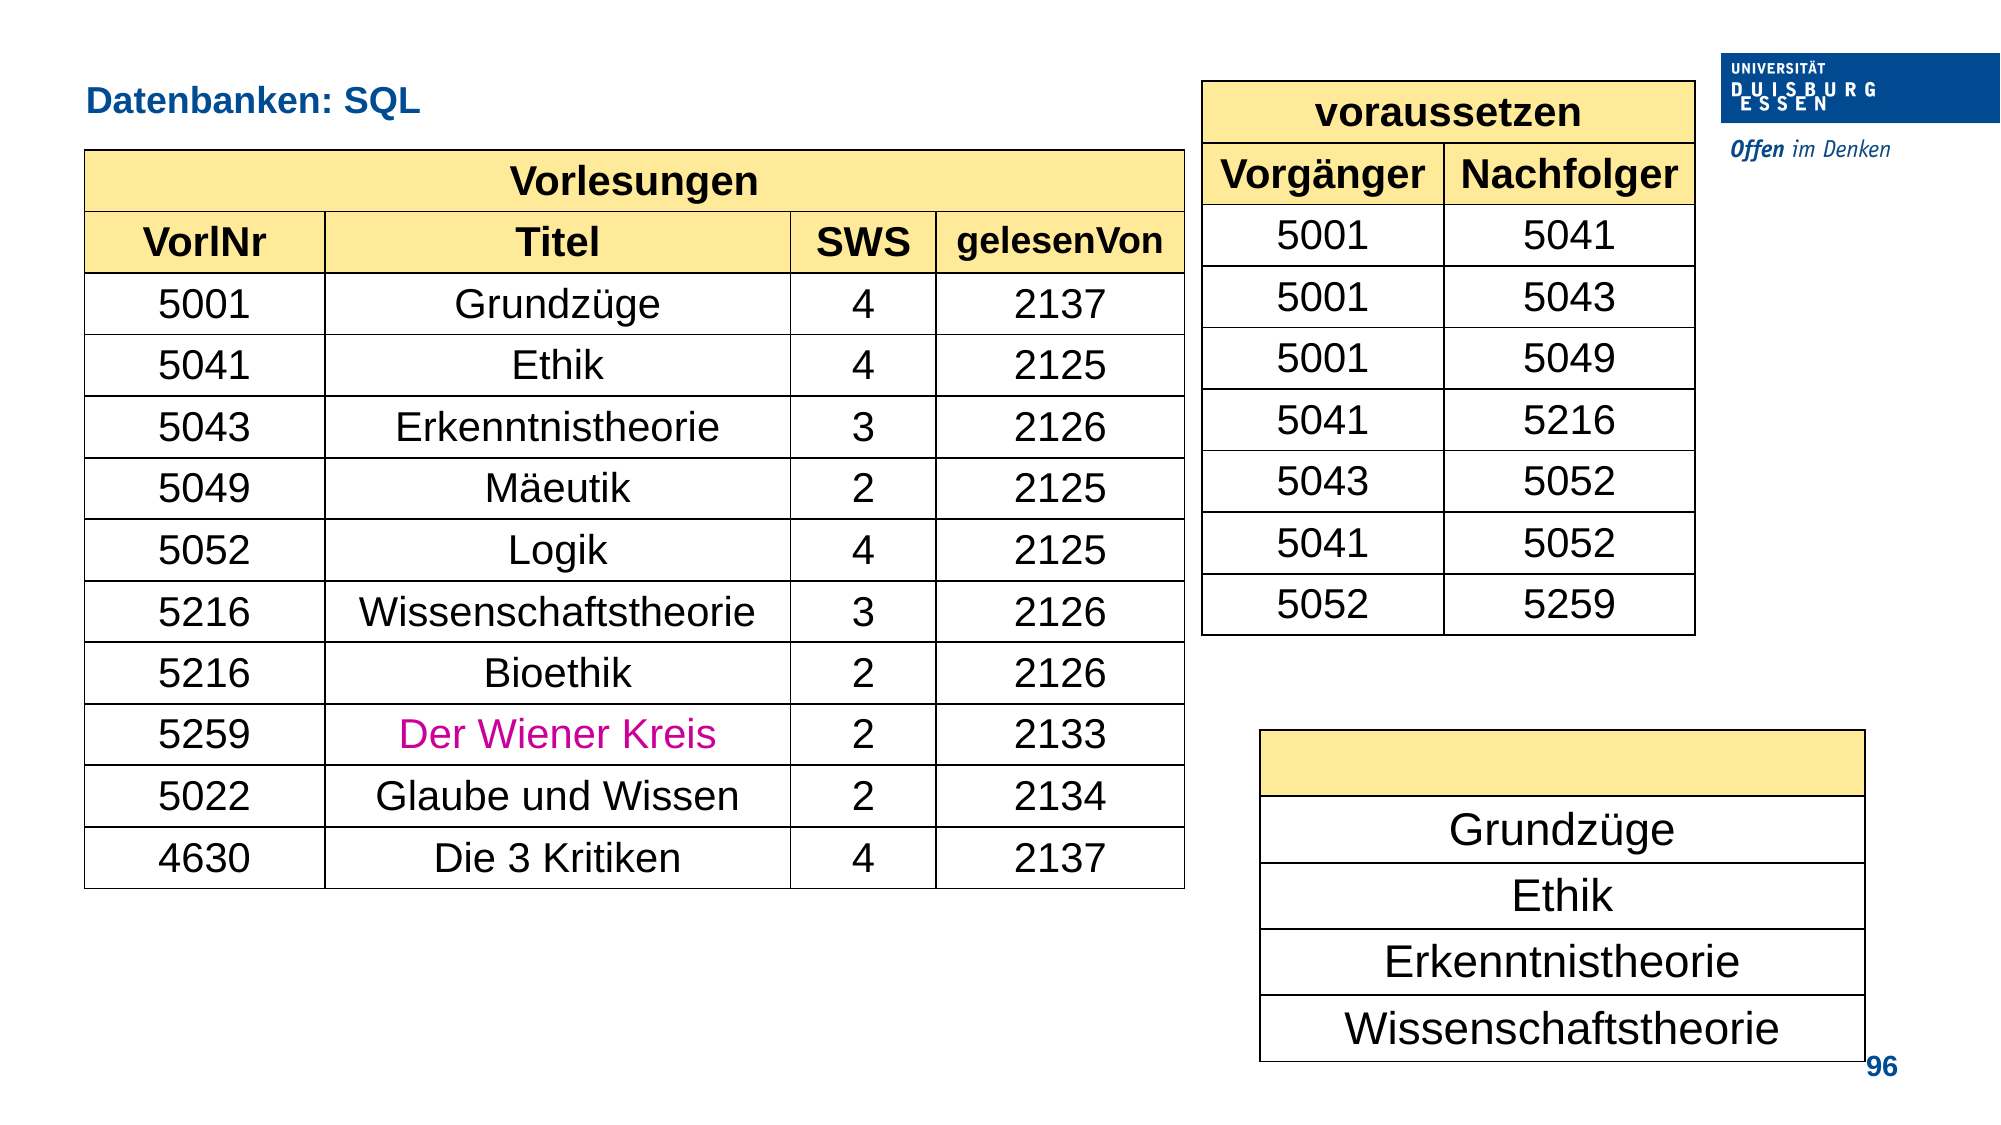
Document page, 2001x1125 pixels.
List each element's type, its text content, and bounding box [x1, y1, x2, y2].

table_cell 2126 [937, 643, 1184, 703]
table_cell 2125 [937, 459, 1184, 518]
table_cell Der Wiener Kreis [326, 705, 790, 764]
table_cell 4 [791, 520, 935, 580]
table_cell 5043 [85, 397, 324, 457]
table_cell 2133 [937, 705, 1184, 764]
table_cell 2137 [937, 828, 1184, 888]
table_cell 4630 [85, 828, 324, 888]
table_cell 2 [791, 643, 935, 703]
list Datenbanken: SQL [85, 81, 1201, 122]
table_cell 2 [791, 766, 935, 826]
table_cell 5043 [1203, 451, 1443, 511]
table_cell 2126 [937, 397, 1184, 457]
table_cell Erkenntnistheorie [326, 397, 790, 457]
table_cell 4 [791, 274, 935, 334]
table_cell 4 [791, 828, 935, 888]
table_cell 5001 [1203, 267, 1443, 327]
table_cell 5259 [1445, 575, 1694, 634]
picture [1721, 53, 2000, 162]
table_cell 5049 [85, 459, 324, 518]
table_cell Titel [326, 212, 790, 272]
table_cell Bioethik [326, 643, 790, 703]
slide_number 96 [1677, 1039, 1914, 1081]
table_cell 2125 [937, 335, 1184, 395]
table_cell 5216 [1445, 390, 1694, 450]
table_cell 5001 [85, 274, 324, 334]
table_cell 5043 [1445, 267, 1694, 327]
table_header Vorlesungen [85, 151, 1184, 211]
table_cell 5259 [85, 705, 324, 764]
table_cell 2134 [937, 766, 1184, 826]
table_cell 5022 [85, 766, 324, 826]
table_cell 5041 [1445, 205, 1694, 265]
table_cell 5052 [1203, 575, 1443, 634]
table_cell Glaube und Wissen [326, 766, 790, 826]
table_cell 5001 [1203, 205, 1443, 265]
table_cell 2137 [937, 274, 1184, 334]
table_cell 5041 [1203, 390, 1443, 450]
table_cell 2125 [937, 520, 1184, 580]
table_cell VorlNr [85, 212, 324, 272]
table_cell Ethik [326, 335, 790, 395]
table_cell 5052 [1445, 451, 1694, 511]
table_cell gelesenVon [937, 212, 1184, 272]
table_cell Grundzüge [326, 274, 790, 334]
table_cell 2 [791, 705, 935, 764]
table_cell 5001 [1203, 328, 1443, 388]
table_cell 5216 [85, 582, 324, 641]
table_cell 5041 [85, 335, 324, 395]
table_cell 5049 [1445, 328, 1694, 388]
table_header voraussetzen [1203, 82, 1694, 142]
table_cell Logik [326, 520, 790, 580]
table_cell 5052 [85, 520, 324, 580]
table_cell Wissenschaftstheorie [326, 582, 790, 641]
table_cell Erkenntnistheorie [1261, 930, 1864, 994]
table_cell Grundzüge [1261, 797, 1864, 862]
table_cell 5041 [1203, 513, 1443, 573]
table_cell Die 3 Kritiken [326, 828, 790, 888]
table_cell 2126 [937, 582, 1184, 641]
table_cell Ethik [1261, 864, 1864, 928]
table_cell Vorgänger [1203, 144, 1443, 204]
table_cell 2 [791, 459, 935, 518]
table_cell 3 [791, 397, 935, 457]
table_cell 5216 [85, 643, 324, 703]
table_cell Nachfolger [1445, 144, 1694, 204]
table_cell SWS [791, 212, 935, 272]
table_header [1261, 731, 1864, 795]
table_cell 5052 [1445, 513, 1694, 573]
table_cell 4 [791, 335, 935, 395]
table_cell 3 [791, 582, 935, 641]
table_cell Wissenschaftstheorie [1261, 996, 1864, 1061]
table_cell Mäeutik [326, 459, 790, 518]
